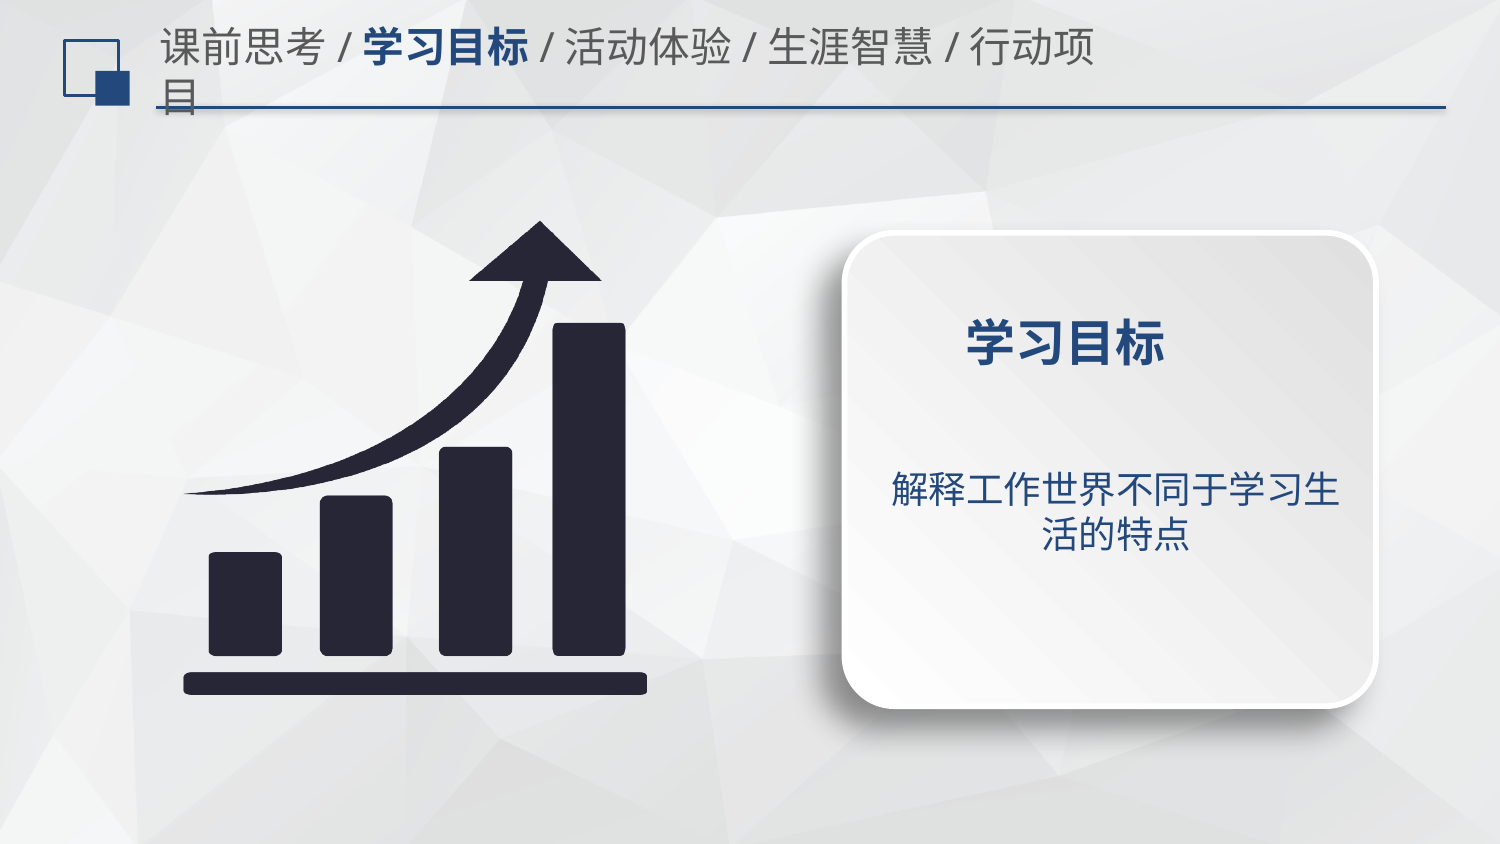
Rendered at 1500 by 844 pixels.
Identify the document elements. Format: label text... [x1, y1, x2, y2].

picture [0, 0, 1500, 844]
title 课前思考/学习目标/活动体验/生涯智慧/行动项目 [148, 43, 1117, 99]
text_box [842, 230, 1379, 709]
text_box 学习目标 解释工作世界不同于学习生活的特点 [874, 303, 1359, 564]
